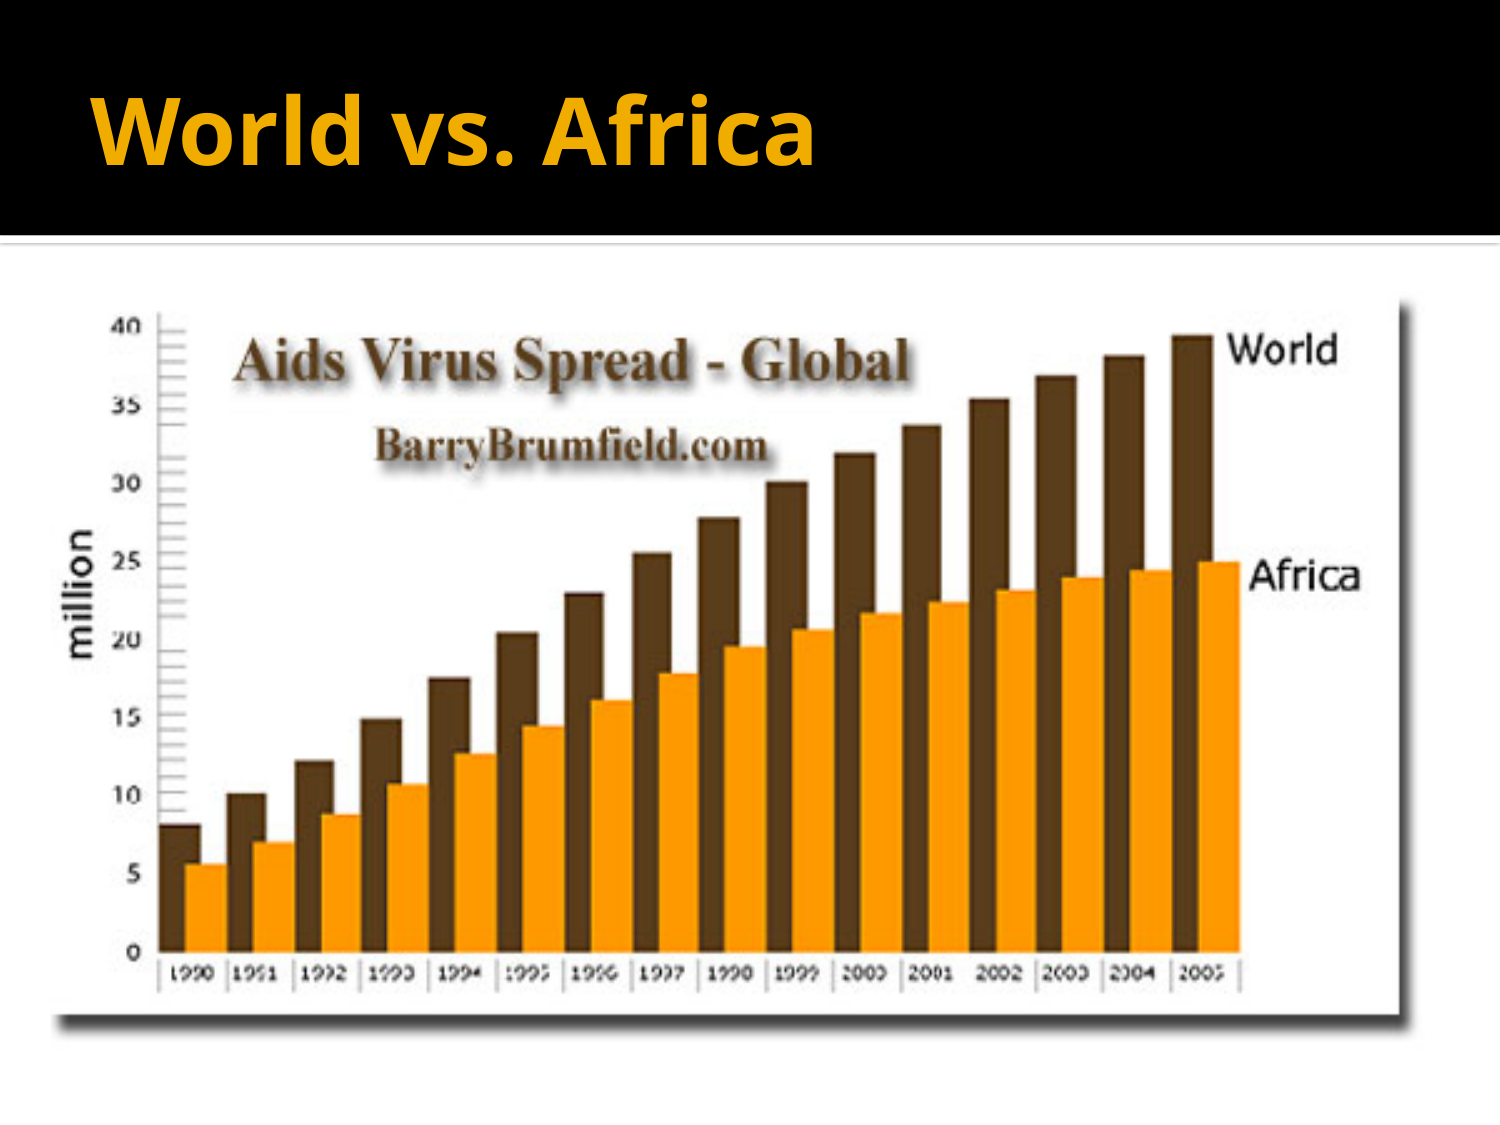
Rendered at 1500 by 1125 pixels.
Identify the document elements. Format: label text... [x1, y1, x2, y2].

title World vs. Africa [75, 25, 1425, 231]
picture [49, 291, 1425, 1050]
